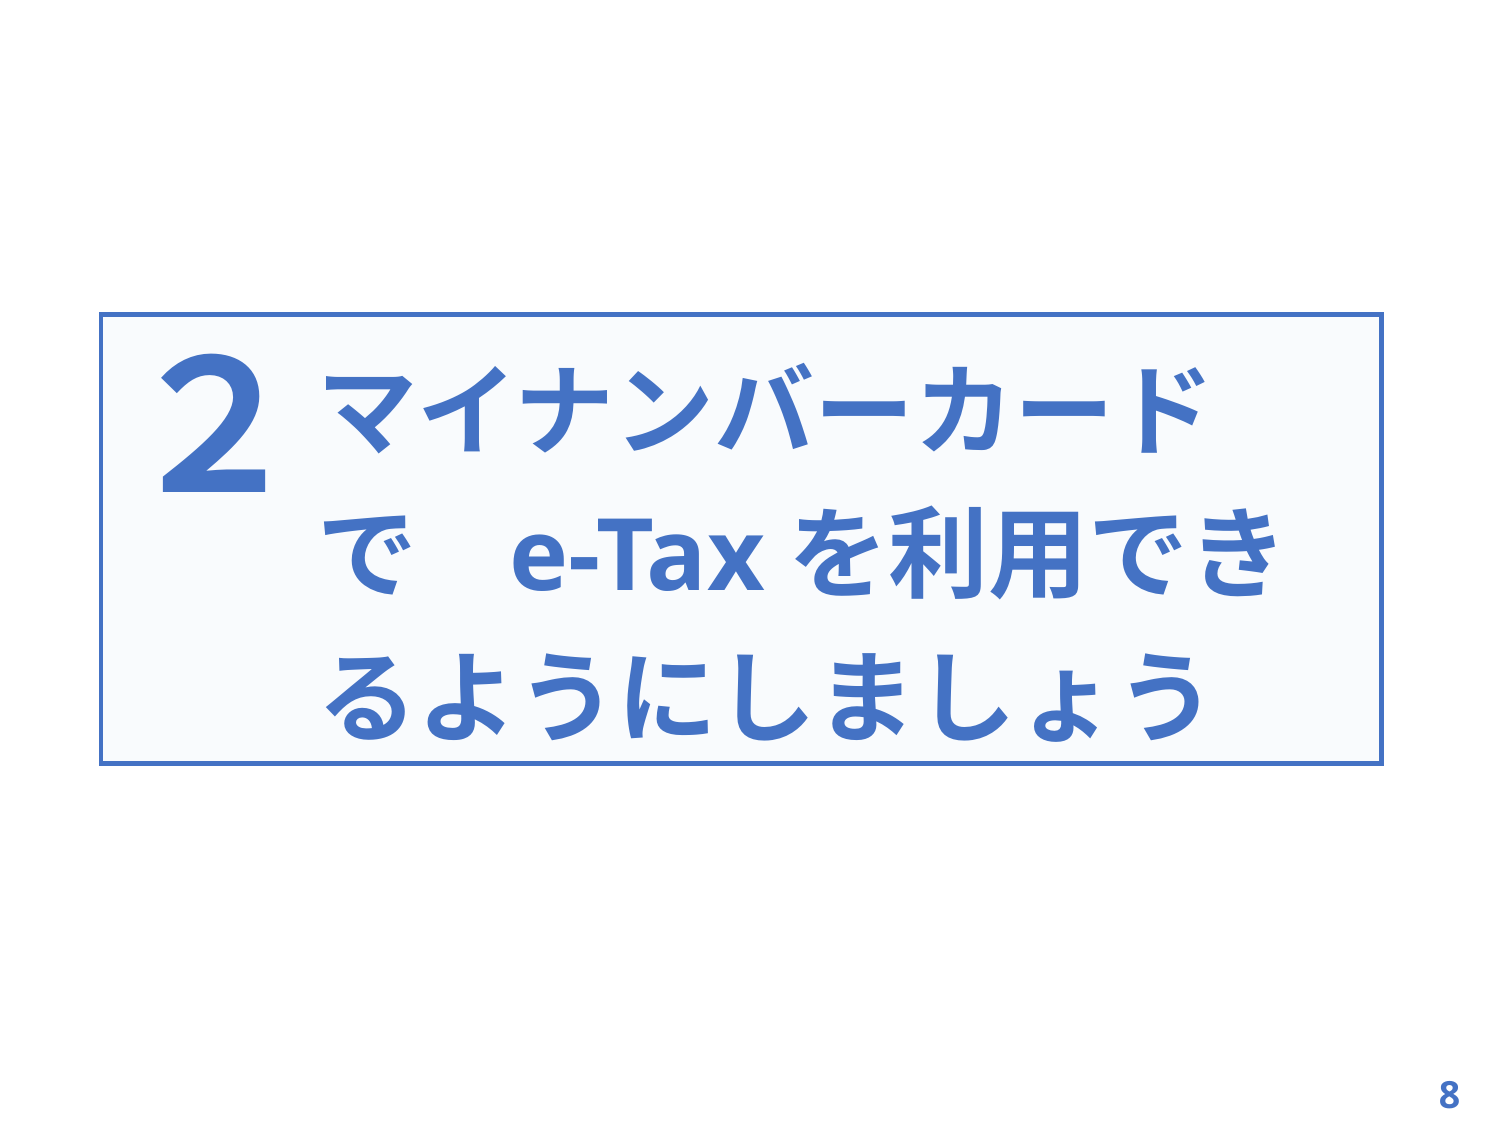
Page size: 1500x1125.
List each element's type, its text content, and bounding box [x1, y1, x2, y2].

text_box ２ [86, 301, 342, 537]
text_box 8 [1399, 1063, 1500, 1123]
text_box マイナンバーカードで e-Taxを利用できるようにしましょう [302, 379, 1315, 699]
